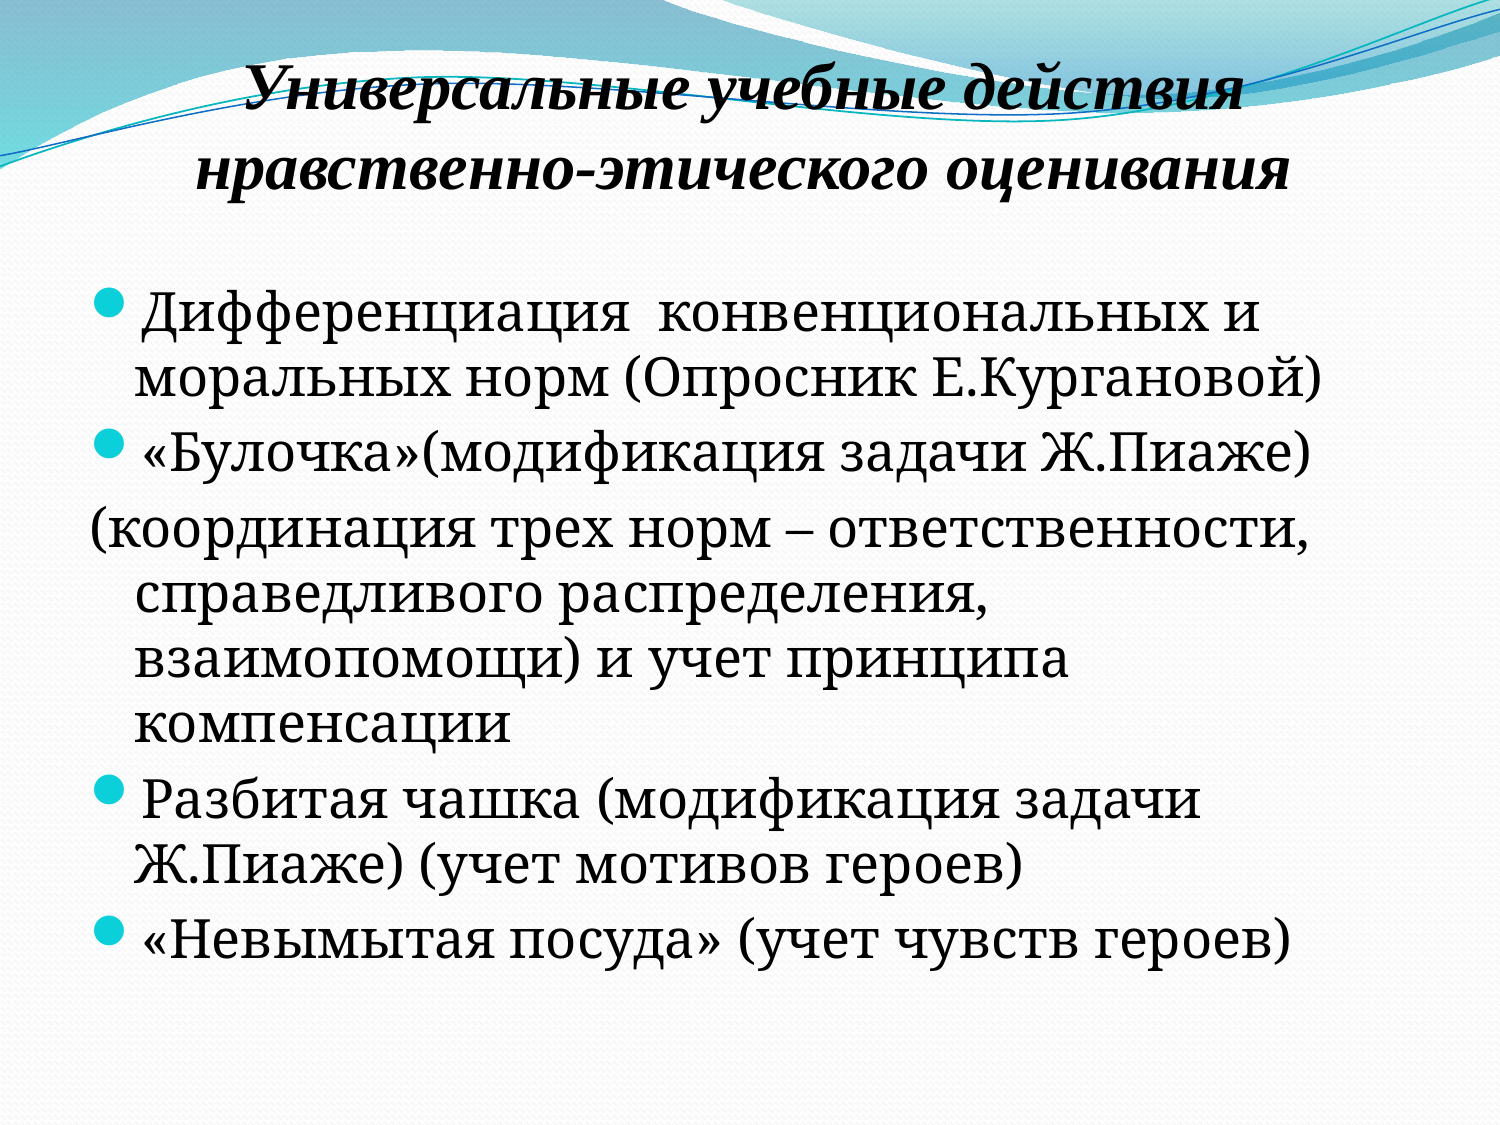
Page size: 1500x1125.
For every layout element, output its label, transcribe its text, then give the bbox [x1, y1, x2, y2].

list Дифференциация конвенциональных и моральных норм (Опросник Е.Кургановой) «Булочка»(модификация задачи Ж.Пиаже) (координация трех норм – ответственности, справедливого распределения, взаимопомощи) и учет принципа компенсации Разбитая чашка (модификация задачи Ж.Пиаже) (учет мотивов героев) «Невымытая посуда» (учет чувств героев) [75, 269, 1425, 1038]
text_box Универсальные учебные действия нравственно-этического оценивания [70, 35, 1418, 210]
